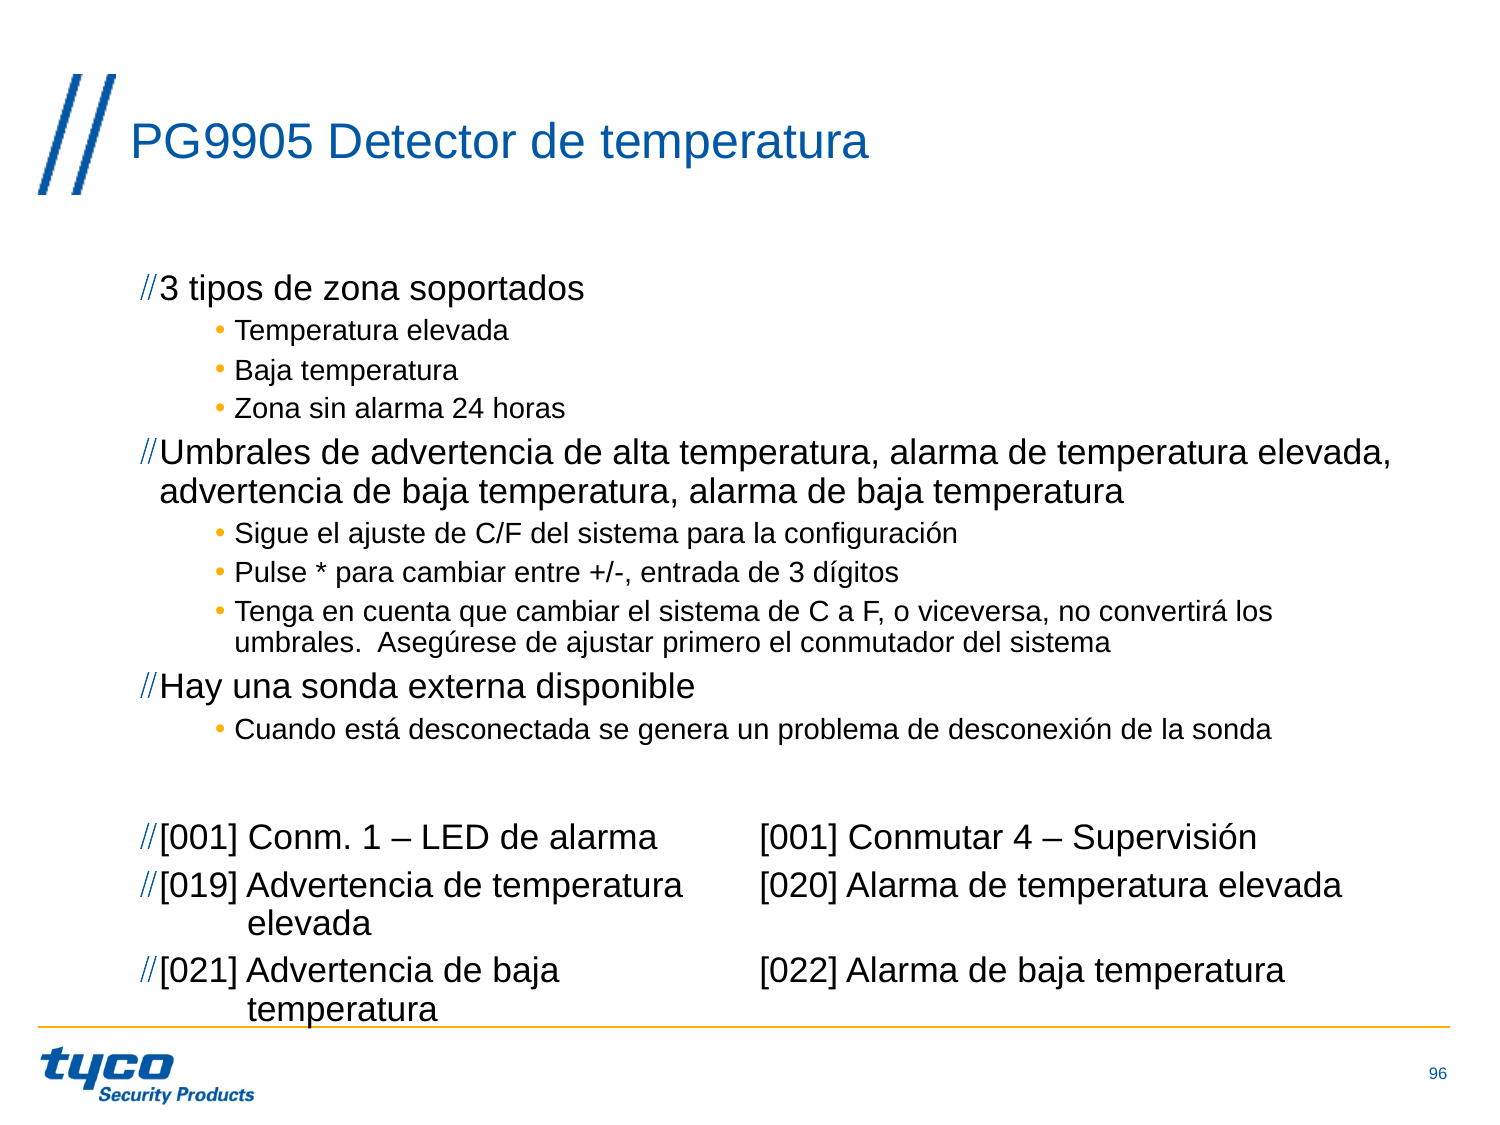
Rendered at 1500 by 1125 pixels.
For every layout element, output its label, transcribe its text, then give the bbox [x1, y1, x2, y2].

list 3 tipos de zona soportados Temperatura elevada Baja temperatura Zona sin alarma 24 horas Umbrales de advertencia de alta temperatura, alarma de temperatura elevada, advertencia de baja temperatura, alarma de baja temperatura Sigue el ajuste de C/F del sistema para la configuración Pulse * para cambiar entre +/-, entrada de 3 dígitos Tenga en cuenta que cambiar el sistema de C a F, o viceversa, no convertirá los umbrales. Asegúrese de ajustar primero el conmutador del sistema Hay una sonda externa disponible Cuando está desconectada se genera un problema de desconexión de la sonda [001] Conm. 1 – LED de alarma [001] Conmutar 4 – Supervisión [019] Advertencia de temperatura [020] Alarma de temperatura elevada elevada [021] Advertencia de baja [022] Alarma de baja temperatura temperatura [124, 262, 1426, 976]
text_box [97, 1061, 228, 1091]
picture [140, 274, 165, 300]
picture [140, 823, 165, 849]
picture [140, 438, 165, 464]
picture [34, 1040, 260, 1107]
picture [140, 956, 165, 982]
picture [140, 672, 165, 698]
picture [140, 871, 165, 897]
picture [37, 74, 115, 195]
title PG9905 Detector de temperatura [115, 44, 1426, 233]
slide_number 96 [1387, 1042, 1463, 1103]
